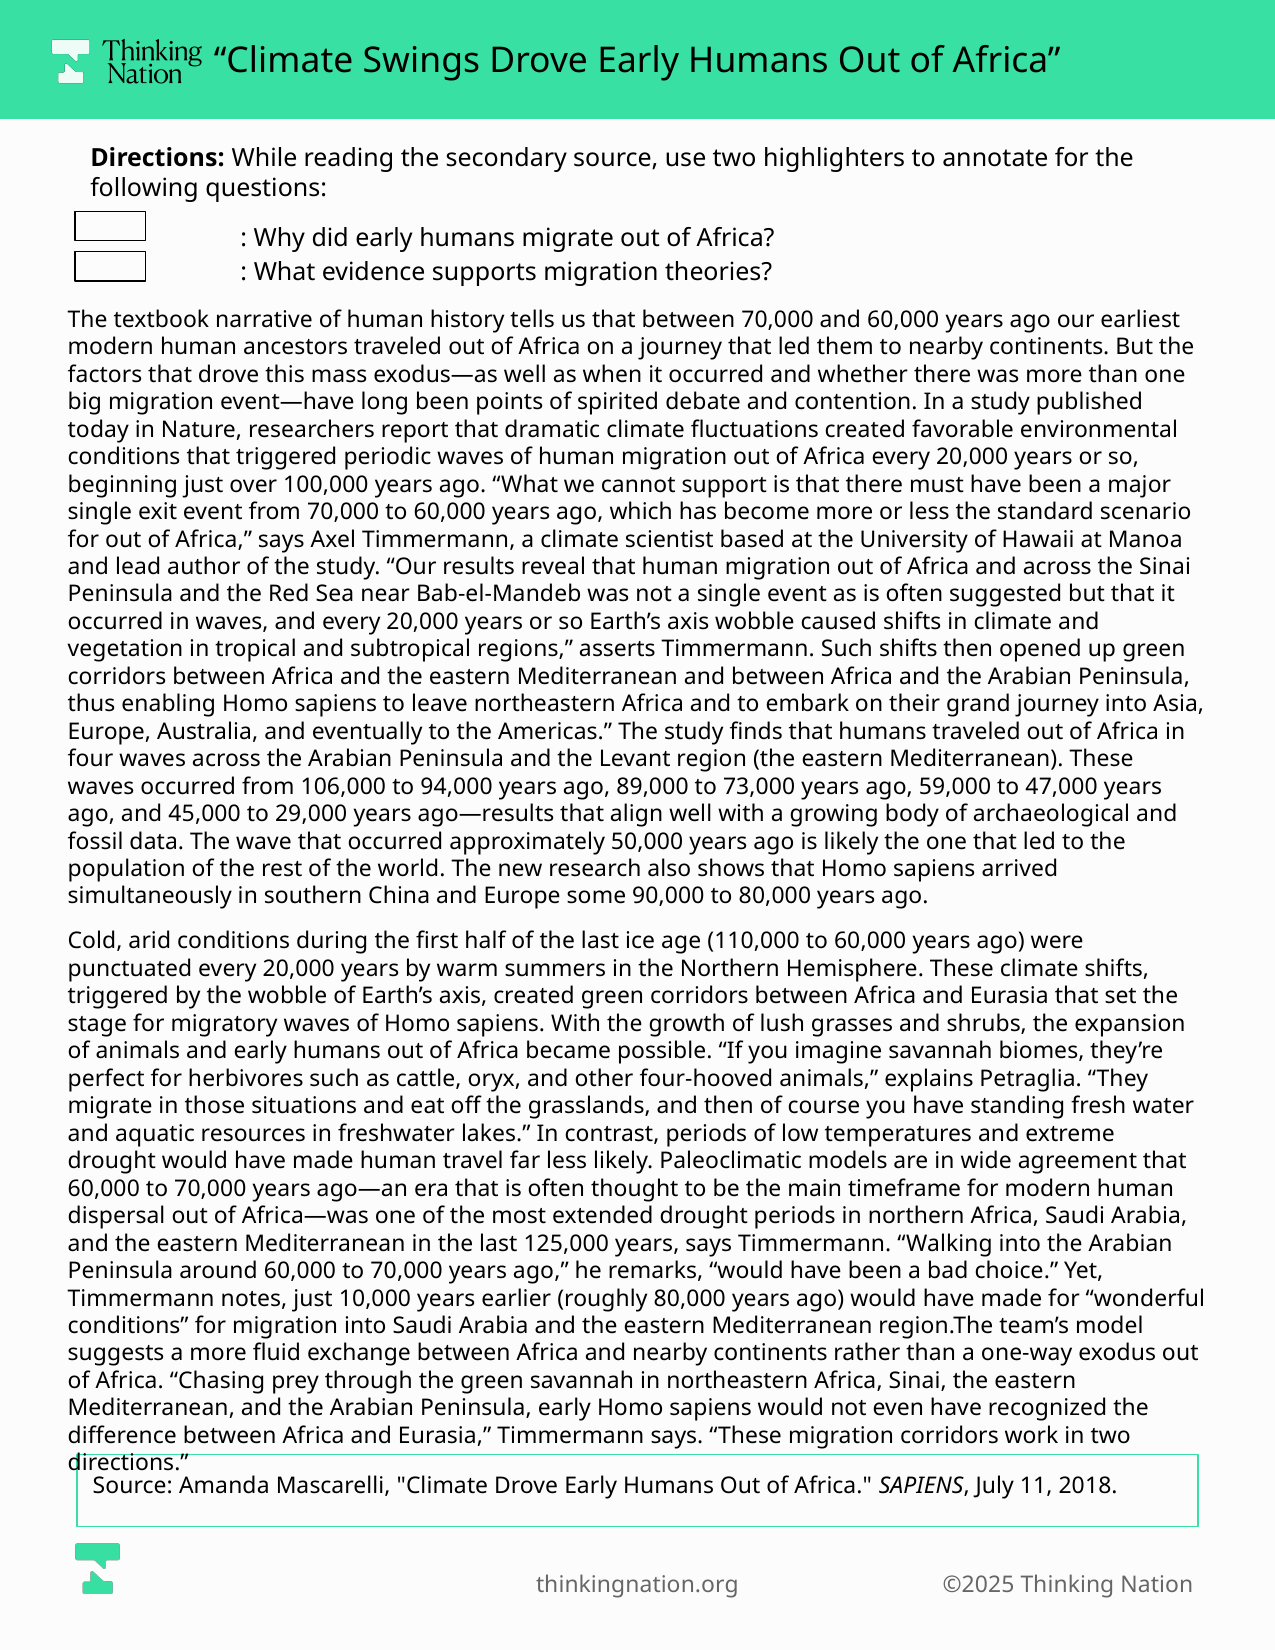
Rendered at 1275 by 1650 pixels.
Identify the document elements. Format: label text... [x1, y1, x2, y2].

text_box Directions: While reading the secondary source, use two highlighters to annotate for the following questions: : Why did early humans migrate out of Africa? : What evidence supports migration theories? [75, 126, 1201, 289]
text_box [74, 251, 146, 281]
picture [35, 25, 207, 97]
text_box “Climate Swings Drove Early Humans Out of Africa” [0, 0, 1275, 119]
text_box thinkingnation.org [486, 1553, 789, 1605]
text_box The textbook narrative of human history tells us that between 70,000 and 60,000 years ago our earliest modern human ancestors traveled out of Africa on a journey that led them to nearby continents. But the factors that drove this mass exodus—as well as when it occurred and whether there was more than one big migration event—have long been points of spirited debate and contention. In a study published today in Nature, researchers report that dramatic climate fluctuations created favorable environmental conditions that triggered periodic waves of human migration out of Africa every 20,000 years or so, beginning just over 100,000 years ago. “What we cannot support is that there must have been a major single exit event from 70,000 to 60,000 years ago, which has become more or less the standard scenario for out of Africa,” says Axel Timmermann, a climate scientist based at the University of Hawaii at Manoa and lead author of the study. “Our results reveal that human migration out of Africa and across the Sinai Peninsula and the Red Sea near Bab-el-Mandeb was not a single event as is often suggested but that it occurred in waves, and every 20,000 years or so Earth’s axis wobble caused shifts in climate and vegetation in tropical and subtropical regions,” asserts Timmermann. Such shifts then opened up green corridors between Africa and the eastern Mediterranean and between Africa and the Arabian Peninsula, thus enabling Homo sapiens to leave northeastern Africa and to embark on their grand journey into Asia, Europe, Australia, and eventually to the Americas.” The study finds that humans traveled out of Africa in four waves across the Arabian Peninsula and the Levant region (the eastern Mediterranean). These waves occurred from 106,000 to 94,000 years ago, 89,000 to 73,000 years ago, 59,000 to 47,000 years ago, and 45,000 to 29,000 years ago—results that align well with a growing body of archaeological and fossil data. The wave that occurred approximately 50,000 years ago is likely the one that led to the population of the rest of the world. The new research also shows that Homo sapiens arrived simultaneously in southern China and Europe some 90,000 to 80,000 years ago. Cold, arid conditions during the first half of the last ice age (110,000 to 60,000 years ago) were punctuated every 20,000 years by warm summers in the Northern Hemisphere. These climate shifts, triggered by the wobble of Earth’s axis, created green corridors between Africa and Eurasia that set the stage for migratory waves of Homo sapiens. With the growth of lush grasses and shrubs, the expansion of animals and early humans out of Africa became possible. “If you imagine savannah biomes, they’re perfect for herbivores such as cattle, oryx, and other four-hooved animals,” explains Petraglia. “They migrate in those situations and eat off the grasslands, and then of course you have standing fresh water and aquatic resources in freshwater lakes.” In contrast, periods of low temperatures and extreme drought would have made human travel far less likely. Paleoclimatic models are in wide agreement that 60,000 to 70,000 years ago—an era that is often thought to be the main timeframe for modern human dispersal out of Africa—was one of the most extended drought periods in northern Africa, Saudi Arabia, and the eastern Mediterranean in the last 125,000 years, says Timmermann. “Walking into the Arabian Peninsula around 60,000 to 70,000 years ago,” he remarks, “would have been a bad choice.” Yet, Timmermann notes, just 10,000 years earlier (roughly 80,000 years ago) would have made for “wonderful conditions” for migration into Saudi Arabia and the eastern Mediterranean region.The team’s model suggests a more fluid exchange between Africa and nearby continents rather than a one-way exodus out of Africa. “Chasing prey through the green savannah in northeastern Africa, Sinai, the eastern Mediterranean, and the Arabian Peninsula, early Homo sapiens would not even have recognized the difference between Africa and Eurasia,” Timmermann says. “These migration corridors work in two directions.” [52, 289, 1223, 1491]
text_box Source: Amanda Mascarelli, "Climate Drove Early Humans Out of Africa." SAPIENS, July 11, 2018. [76, 1491, 1198, 1527]
text_box ©2025 Thinking Nation [907, 1553, 1210, 1605]
picture [62, 1533, 133, 1604]
text_box [74, 211, 146, 241]
